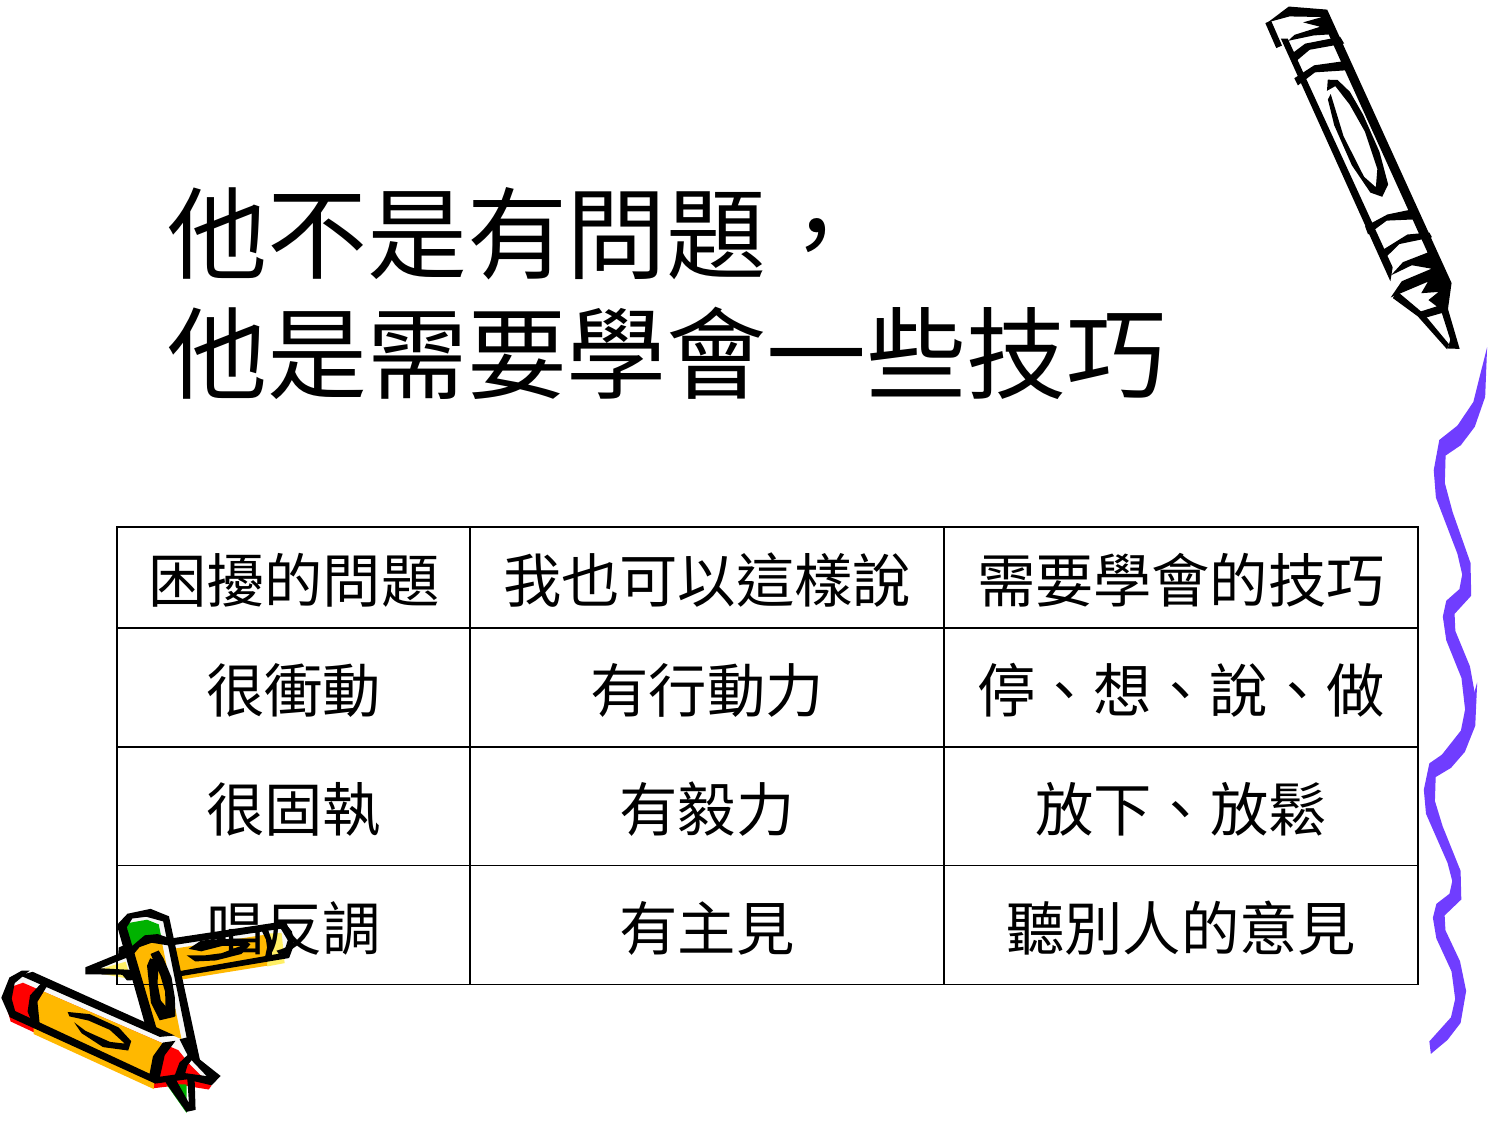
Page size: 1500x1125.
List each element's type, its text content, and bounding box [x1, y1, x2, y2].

table_cell 唱反調 [118, 866, 469, 984]
table_cell 很固執 [118, 748, 469, 865]
table_header 困擾的問題 [118, 528, 469, 627]
table_cell 停、想、說、做 [945, 629, 1417, 746]
text_box 他不是有問題， 他是需要學會一些技巧 [152, 163, 1430, 419]
table_cell 有毅力 [471, 748, 943, 865]
table_cell 放下、放鬆 [945, 748, 1417, 865]
table_header 需要學會的技巧 [945, 528, 1417, 627]
table_cell 聽別人的意見 [945, 866, 1417, 984]
table_header 我也可以這樣說 [471, 528, 943, 627]
table_cell 有行動力 [471, 629, 943, 746]
table_cell 很衝動 [118, 629, 469, 746]
table_cell 有主見 [471, 866, 943, 984]
